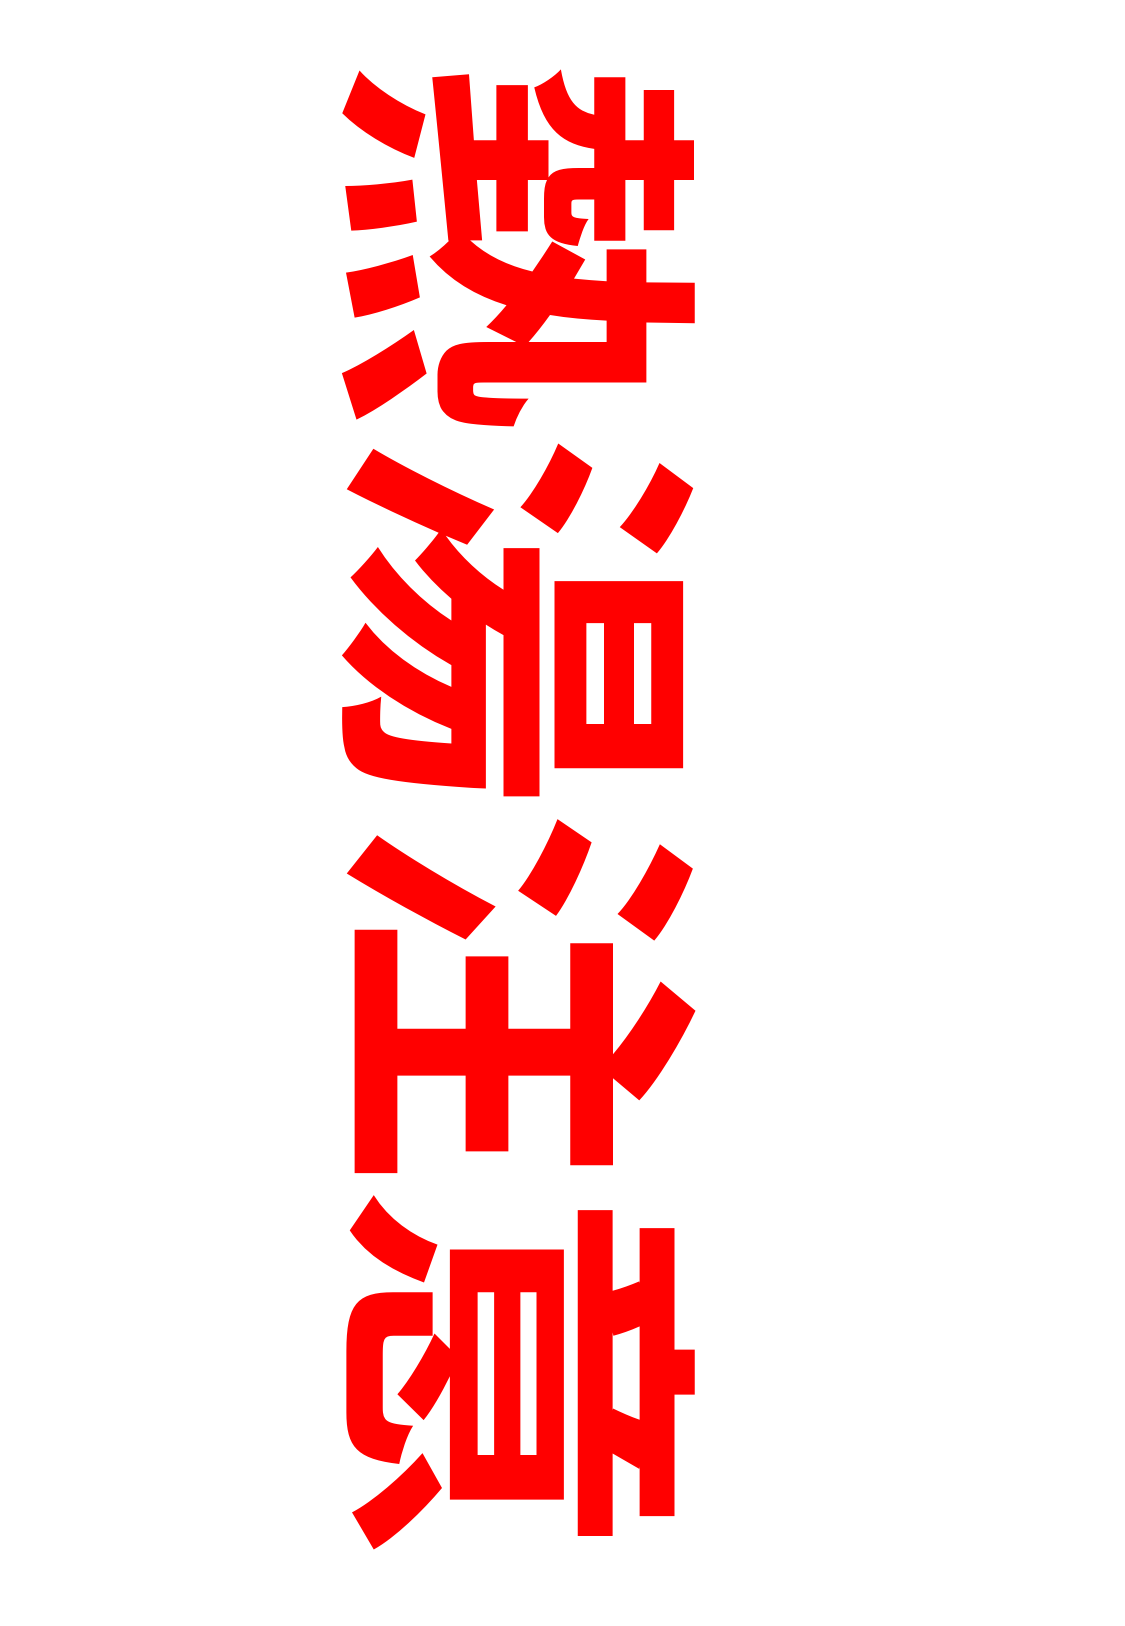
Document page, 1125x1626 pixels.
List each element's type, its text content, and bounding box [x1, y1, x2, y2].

text_box 熱湯注意 [281, 41, 767, 1576]
